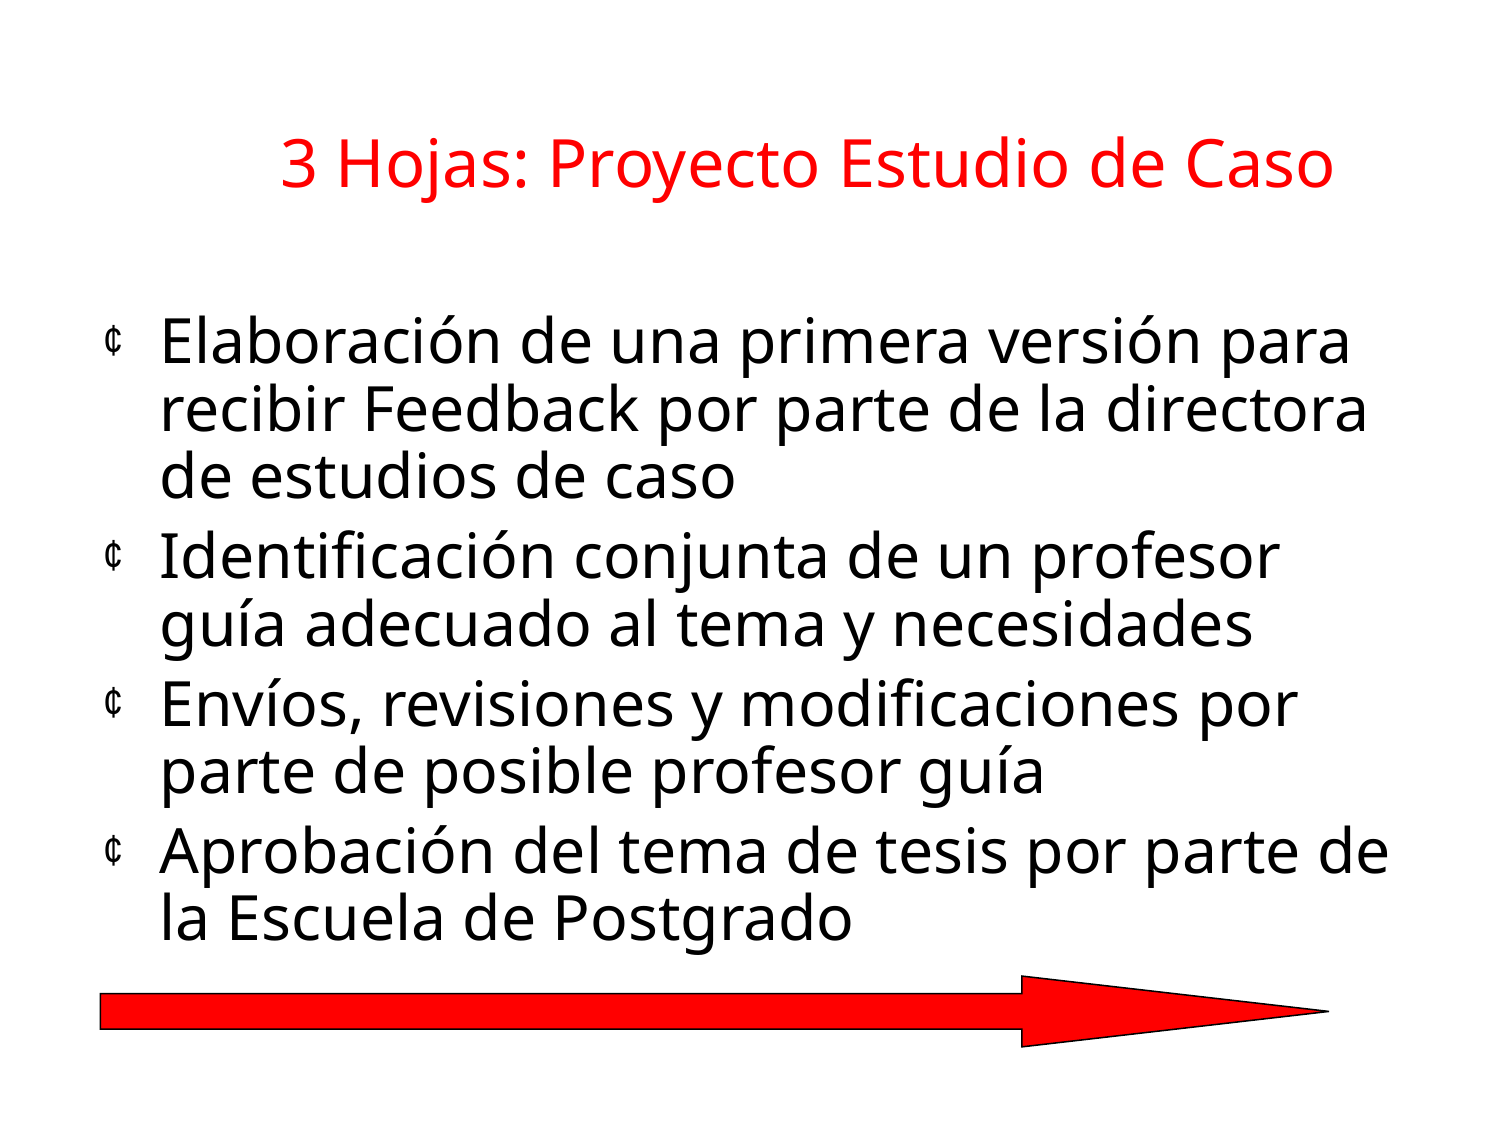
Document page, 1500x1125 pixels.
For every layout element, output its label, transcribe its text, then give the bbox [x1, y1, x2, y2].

text_box Elaboración de una primera versión para recibir Feedback por parte de la directora de estudios de caso Identificación conjunta de un profesor guía adecuado al tema y necesidades Envíos, revisiones y modificaciones por parte de posible profesor guía Aprobación del tema de tesis por parte de la Escuela de Postgrado [88, 302, 1412, 978]
text_box [100, 978, 1329, 1047]
text_box 3 Hojas: Proyecto Estudio de Caso [265, 113, 1404, 209]
